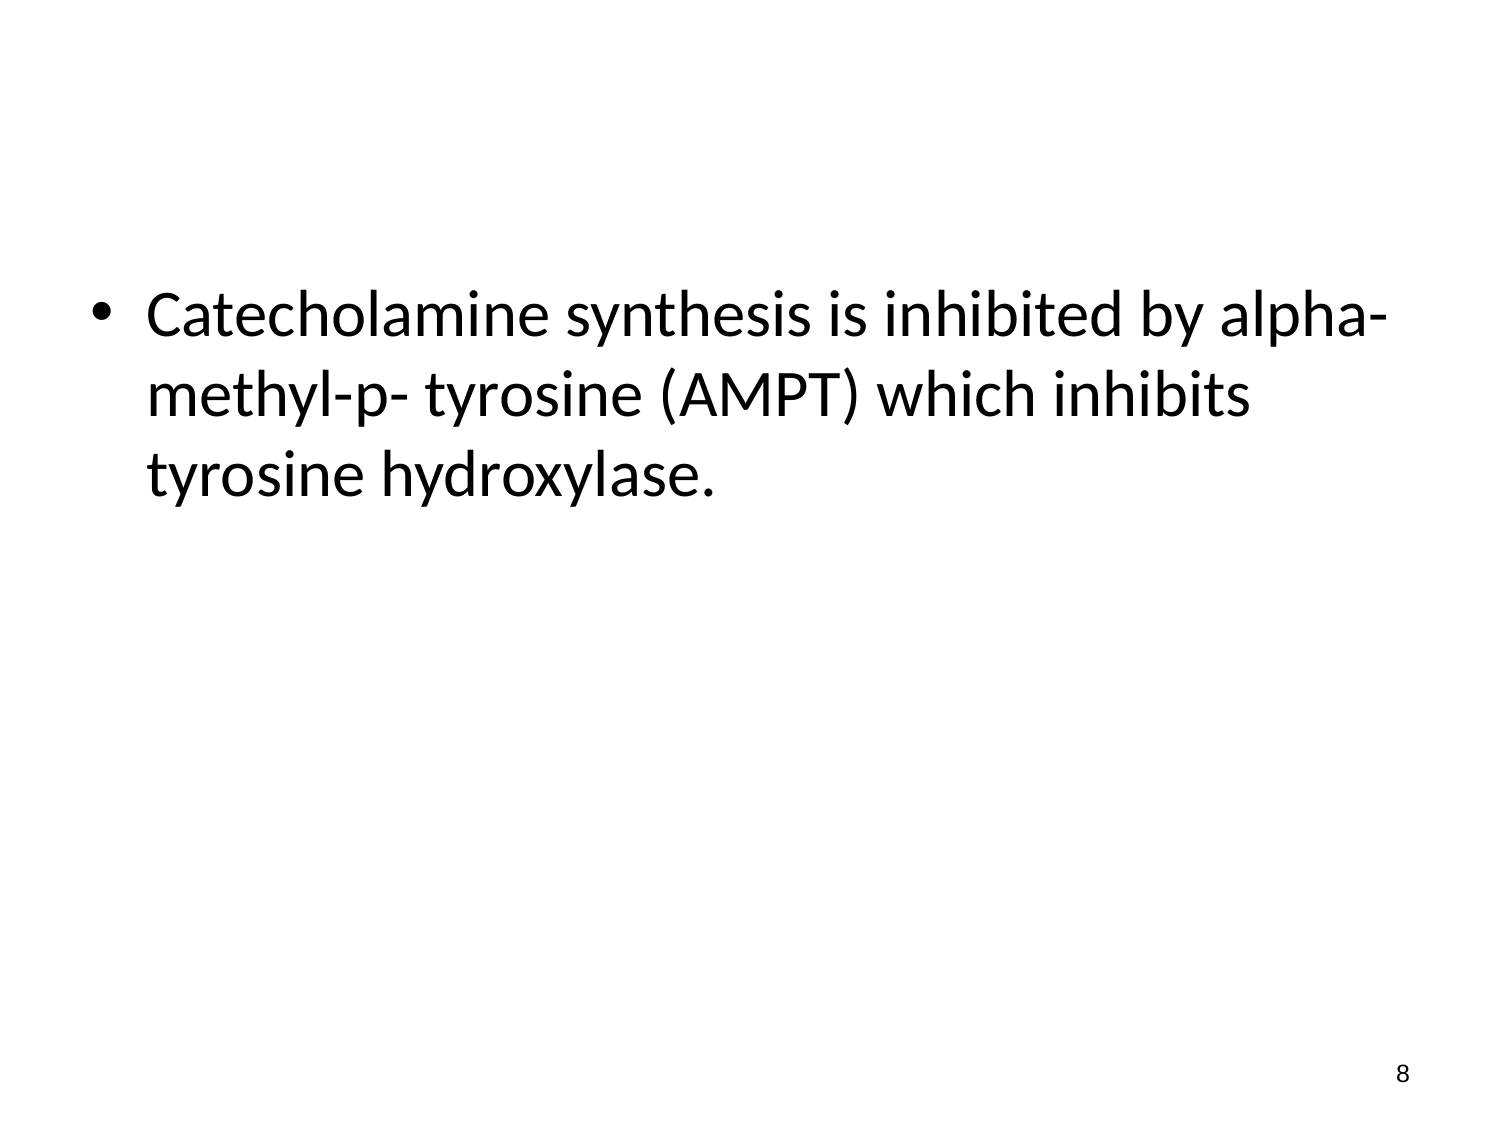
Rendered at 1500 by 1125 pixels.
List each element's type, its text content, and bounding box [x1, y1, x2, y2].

list Catecholamine synthesis is inhibited by alpha- methyl-p- tyrosine (AMPT) which inhibits tyrosine hydroxylase. [75, 262, 1425, 1005]
slide_number 8 [1074, 1042, 1425, 1103]
